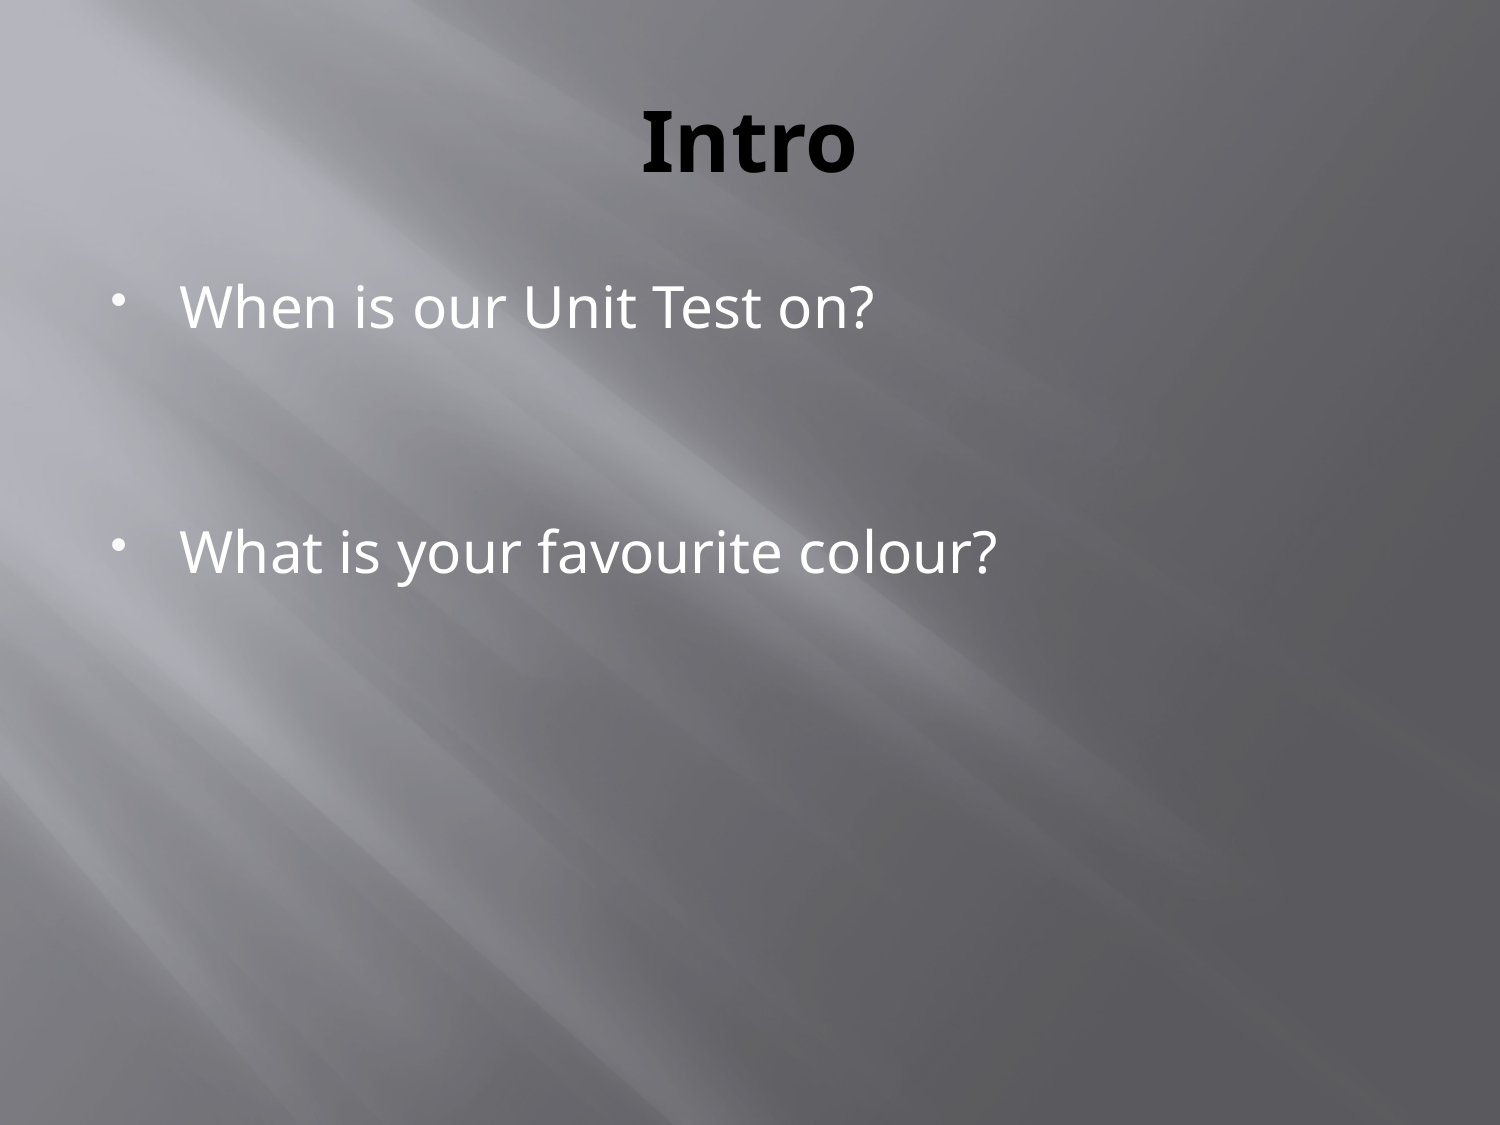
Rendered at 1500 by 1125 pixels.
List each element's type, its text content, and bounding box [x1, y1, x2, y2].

title Intro [75, 45, 1425, 233]
list When is our Unit Test on? What is your favourite colour? [75, 262, 1425, 1035]
